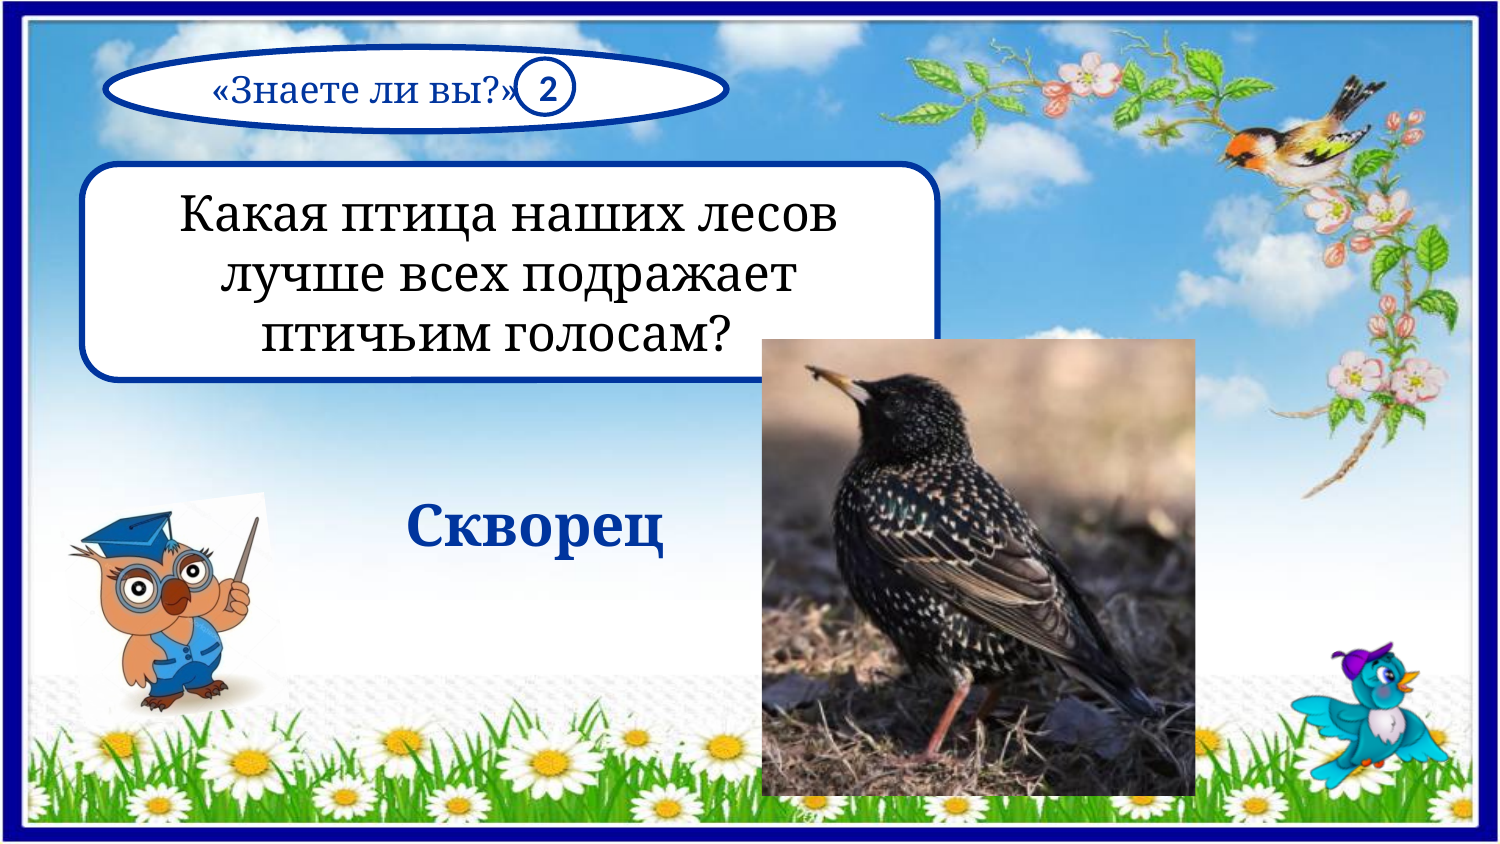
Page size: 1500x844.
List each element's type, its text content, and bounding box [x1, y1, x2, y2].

text_box 2 [513, 56, 577, 117]
picture [0, 0, 1500, 844]
text_box Какая птица наших лесов лучше всех подражает птичьим голосам? [81, 164, 938, 380]
text_box «Знаете ли вы?» [105, 46, 727, 132]
text_box Скворец [390, 480, 680, 566]
